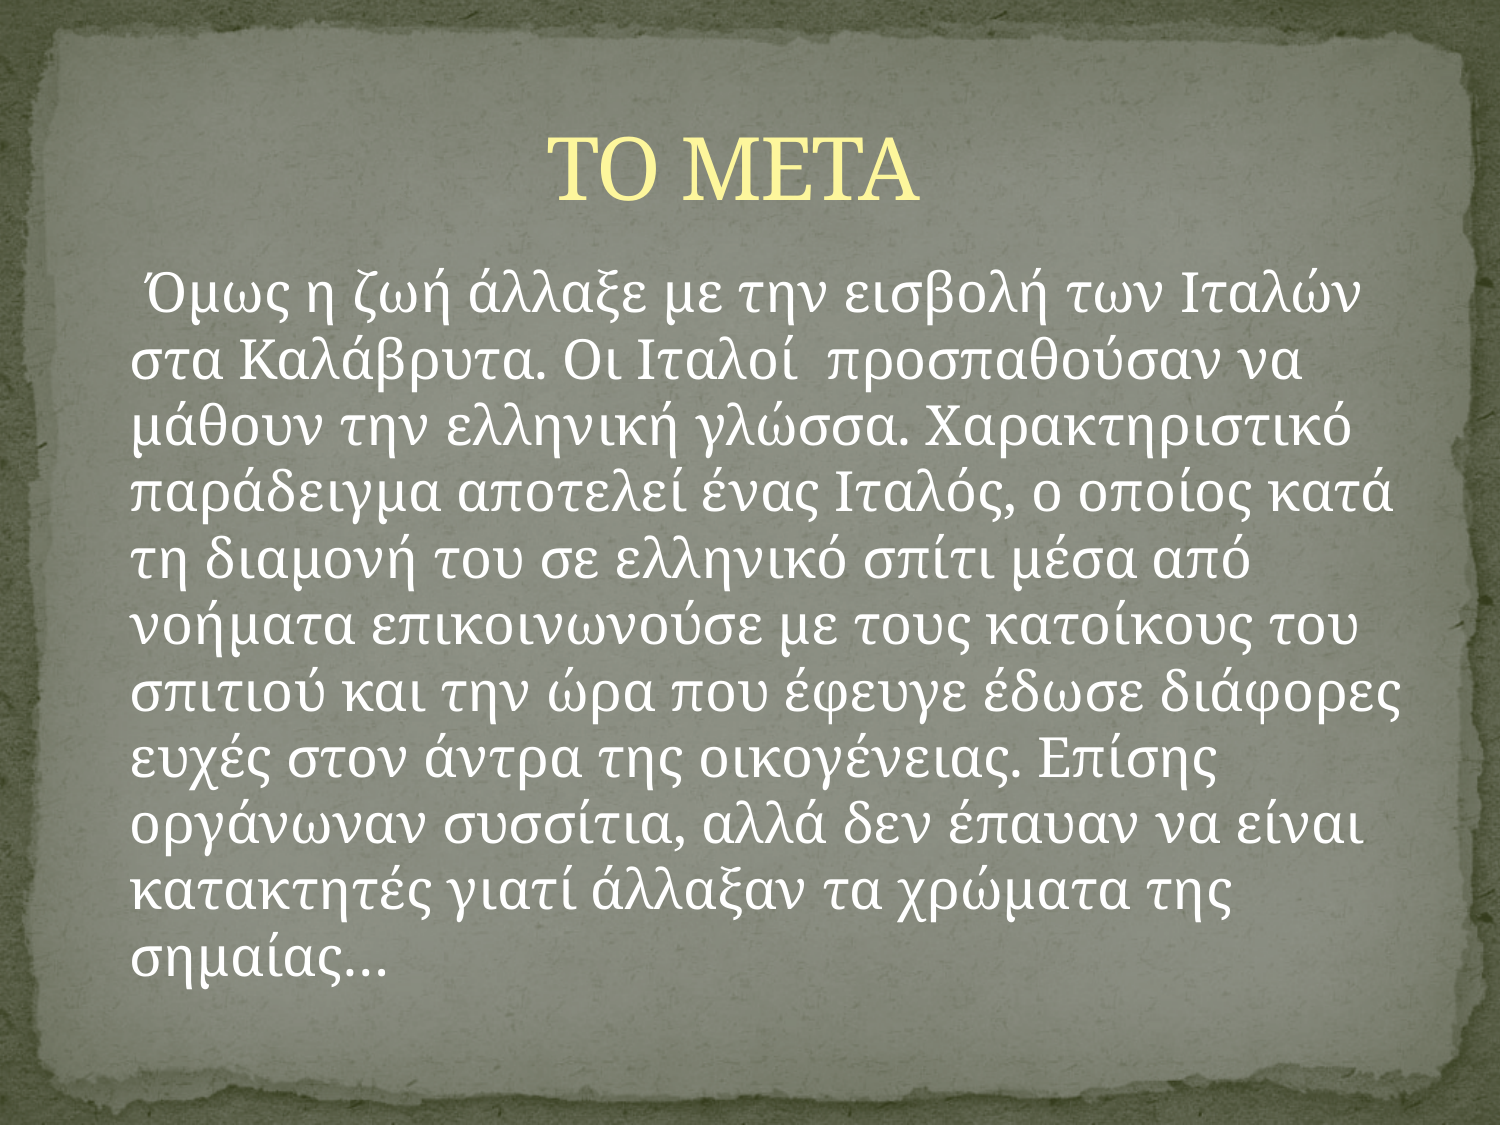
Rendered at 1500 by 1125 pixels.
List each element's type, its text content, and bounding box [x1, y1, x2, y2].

title ΤΟ ΜΕΤΑ [74, 24, 1425, 225]
list Όμως η ζωή άλλαξε με την εισβολή των Ιταλών στα Καλάβρυτα. Οι Ιταλοί προσπαθούσαν να μάθουν την ελληνική γλώσσα. Χαρακτηριστικό παράδειγμα αποτελεί ένας Ιταλός, ο οποίος κατά τη διαμονή του σε ελληνικό σπίτι μέσα από νοήματα επικοινωνούσε με τους κατοίκους του σπιτιού και την ώρα που έφευγε έδωσε διάφορες ευχές στον άντρα της οικογένειας. Επίσης οργάνωναν συσσίτια, αλλά δεν έπαυαν να είναι κατακτητές γιατί άλλαξαν τα χρώματα της σημαίας… [75, 249, 1425, 1000]
